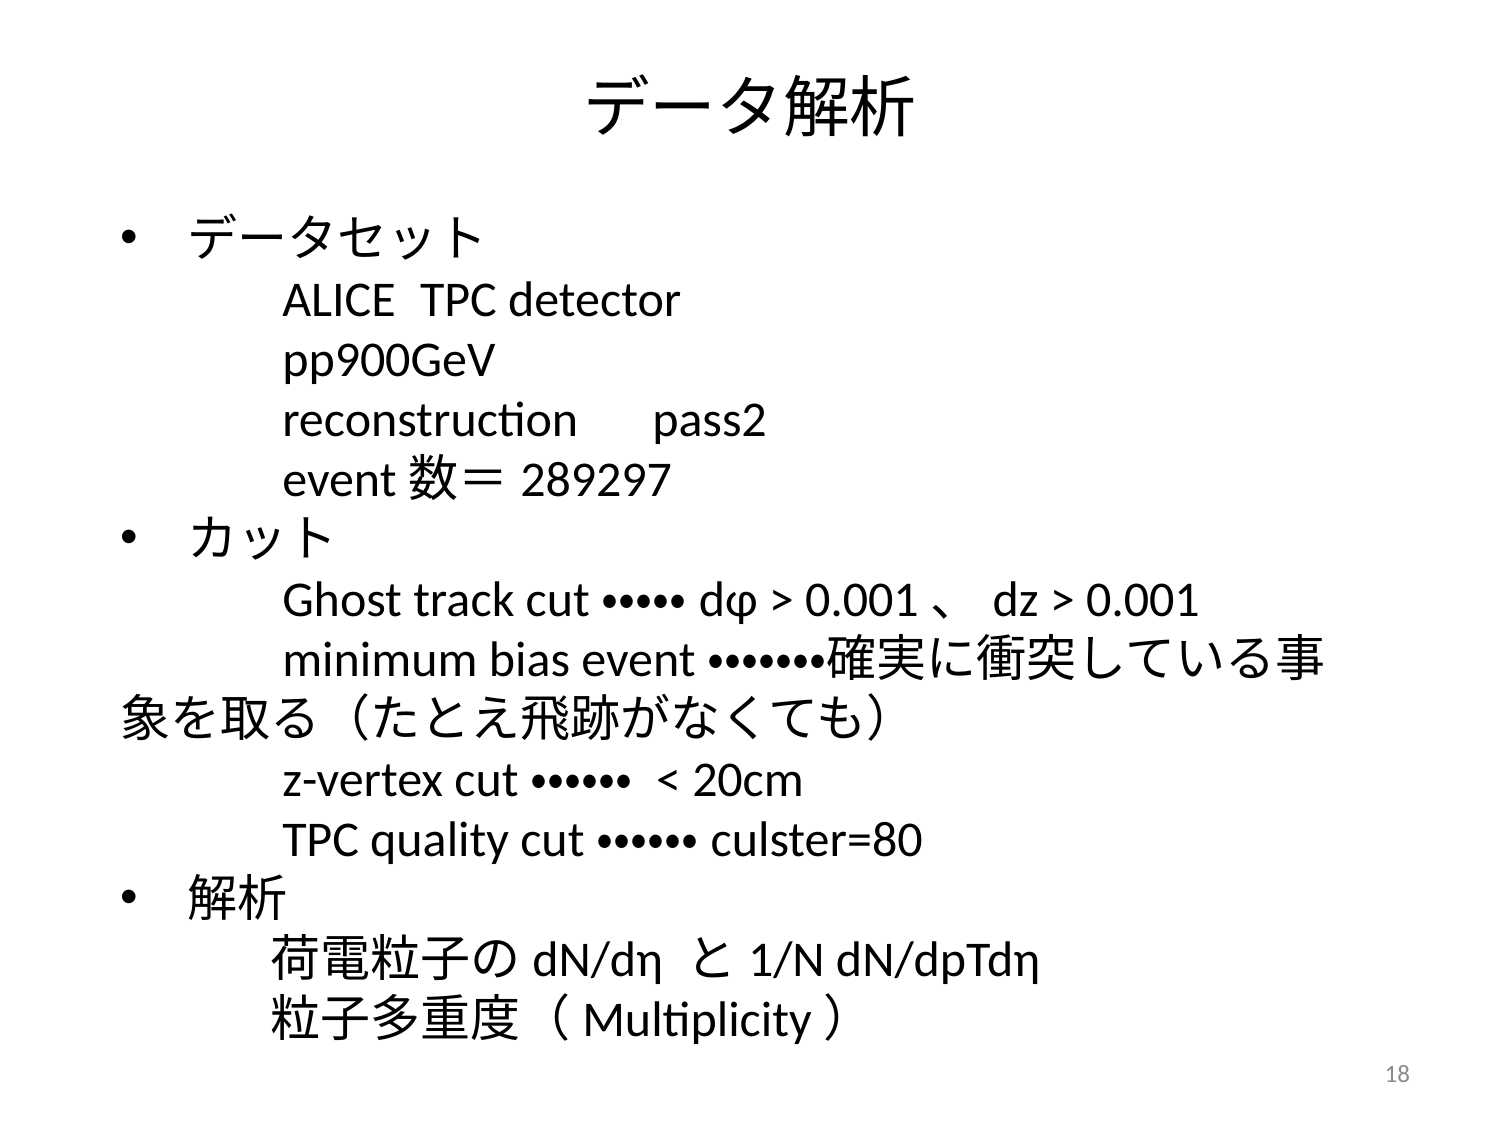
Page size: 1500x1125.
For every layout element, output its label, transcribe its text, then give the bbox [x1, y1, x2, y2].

slide_number 18 [1074, 1042, 1425, 1103]
title データ解析 [75, 45, 1425, 164]
text_box データセット ALICE TPC detector pp900GeV reconstruction pass2 event数＝289297 カット Ghost track cut・・・・・dφ > 0.001、dz > 0.001 minimum bias event・・・・・・・確実に衝突している事象を取る（たとえ飛跡がなくても） z-vertex cut・・・・・・ < 20cm TPC quality cut・・・・・・culster=80 解析 荷電粒子のdN/dη と1/N dN/dpTdη 粒子多重度（Multiplicity） [105, 199, 1348, 1054]
